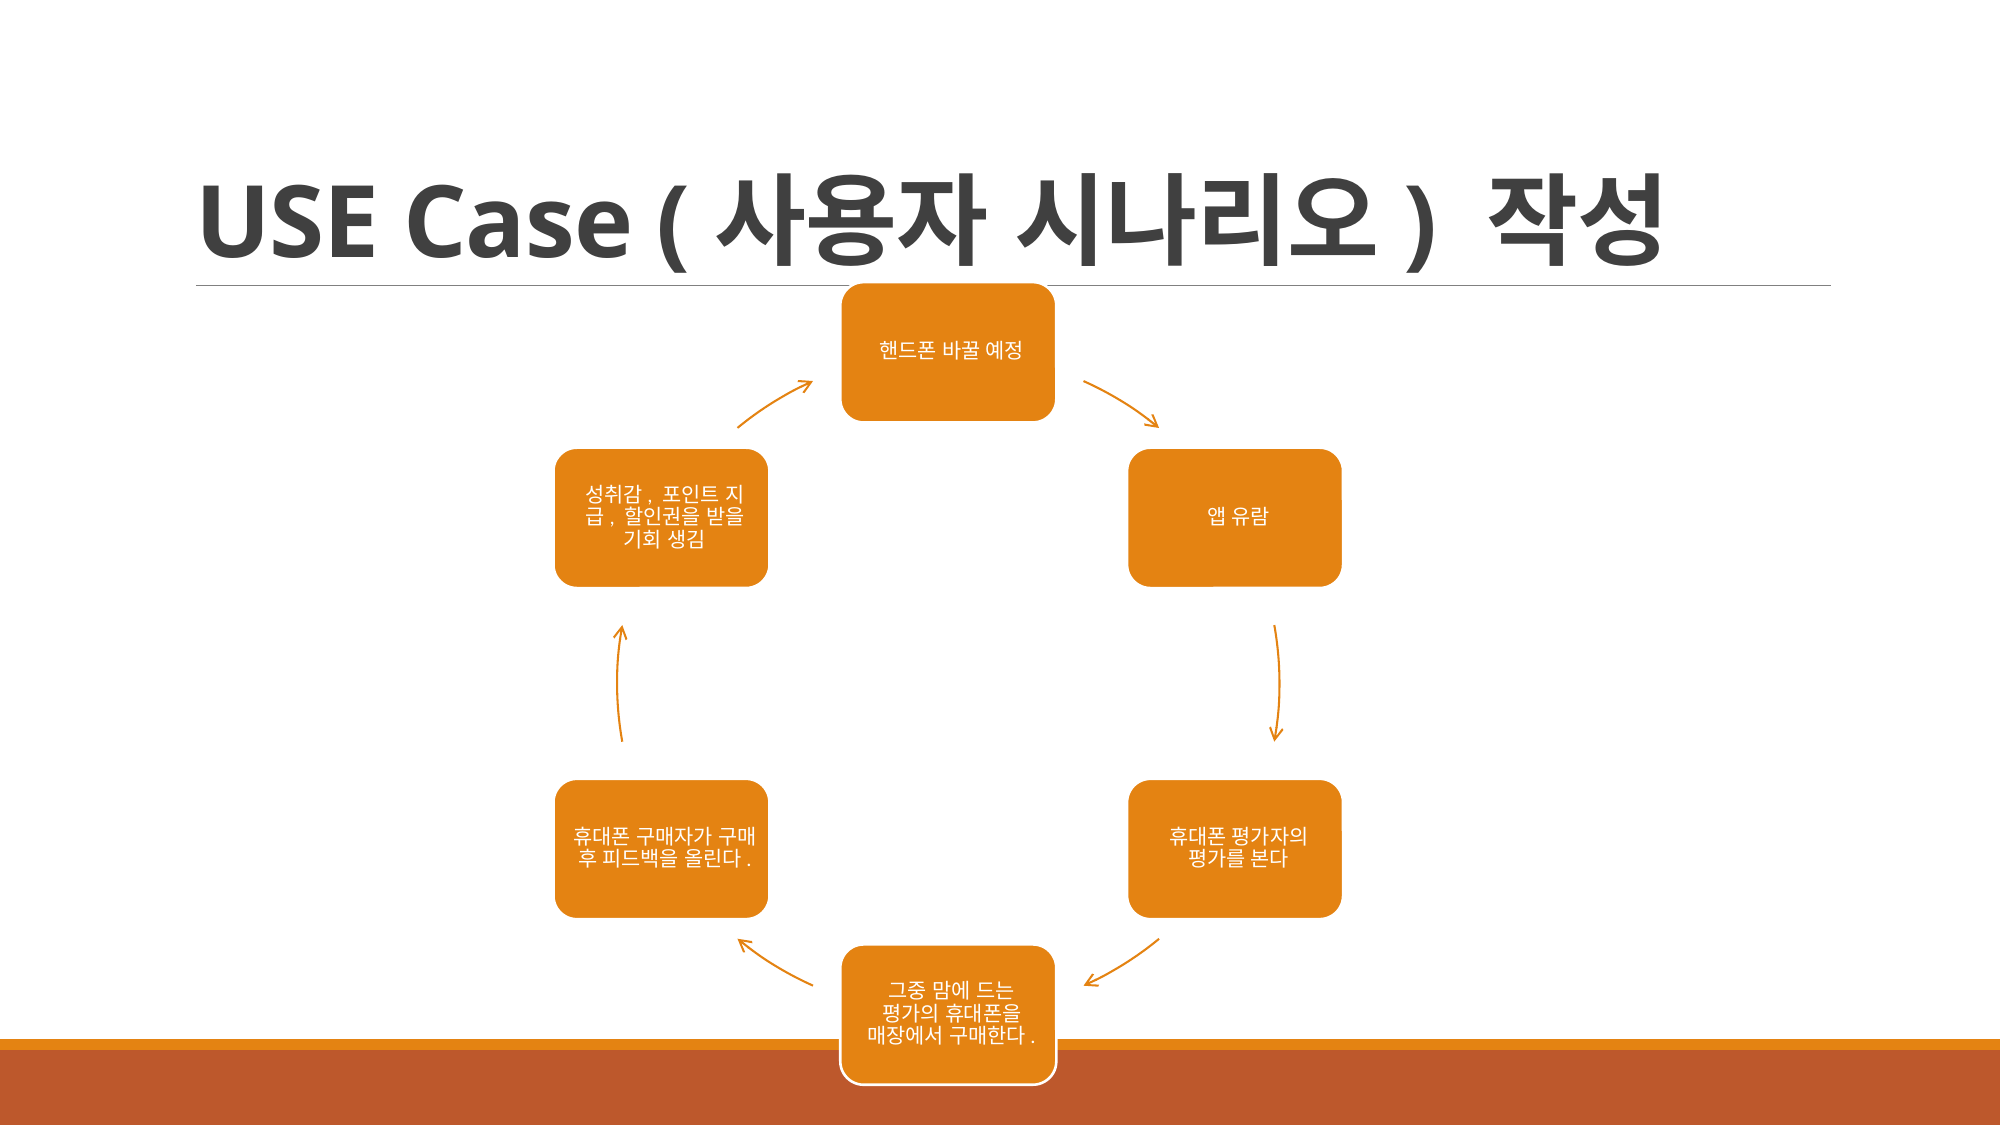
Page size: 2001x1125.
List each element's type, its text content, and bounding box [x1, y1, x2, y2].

title USE Case (사용자 시나리오) 작성 [180, 47, 1830, 285]
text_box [97, 281, 1800, 1086]
